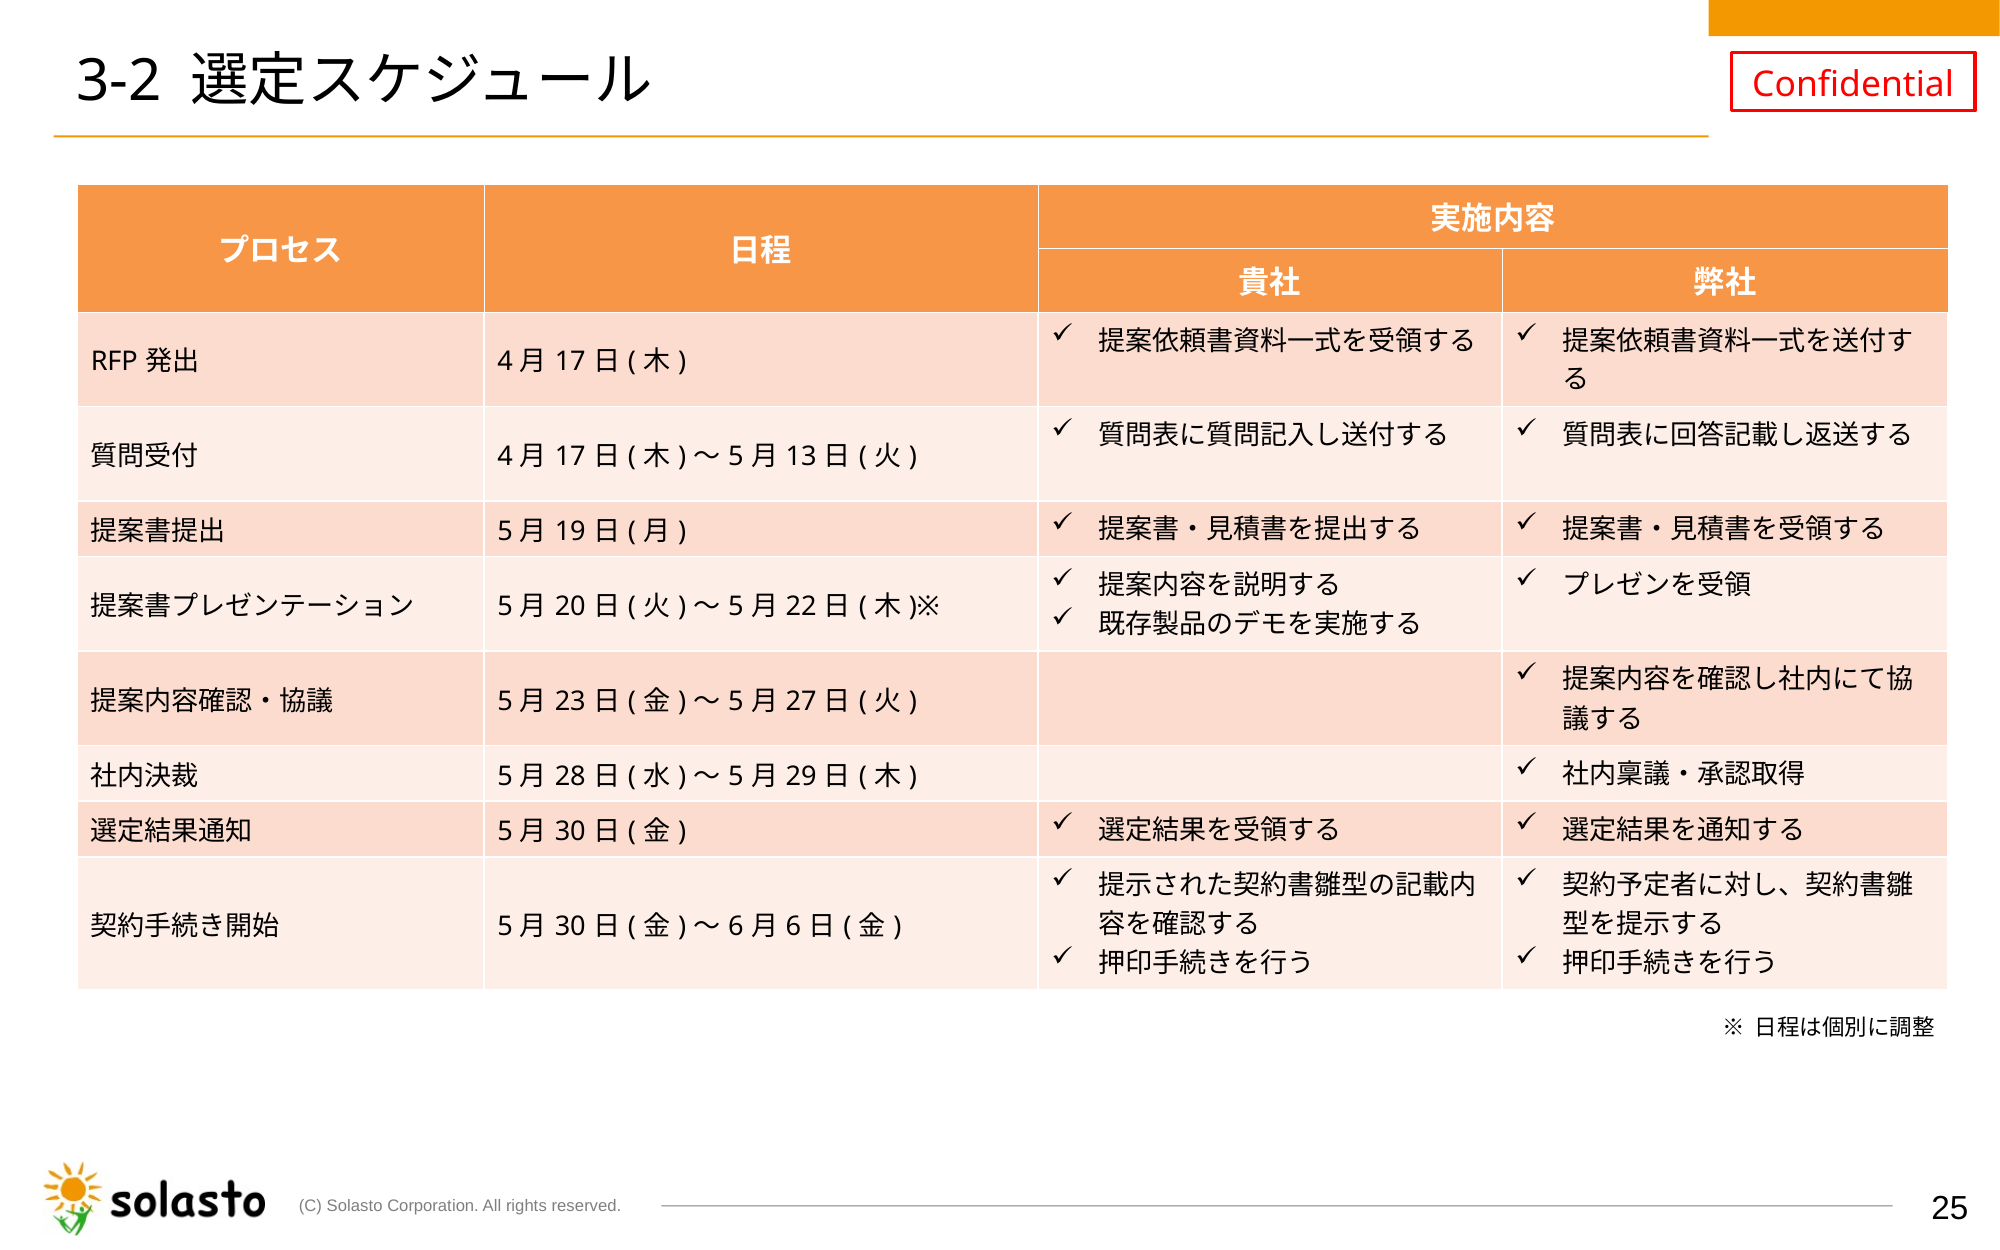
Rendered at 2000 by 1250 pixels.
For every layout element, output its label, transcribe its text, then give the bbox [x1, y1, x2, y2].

table_cell 選定結果を通知する [1503, 802, 1947, 856]
table_cell 提示された契約書雛型の記載内容を確認する 押印手続きを行う [1039, 858, 1501, 989]
title 3-2 選定スケジュール [61, 34, 1709, 121]
picture [43, 1161, 265, 1238]
table_cell 質問受付 [78, 407, 483, 500]
table_cell 提案書・見積書を受領する [1503, 502, 1947, 556]
table_cell 社内決裁 [78, 746, 483, 800]
table_cell 契約予定者に対し、契約書雛型を提示する 押印手続きを行う [1503, 858, 1947, 989]
table_cell 選定結果通知 [78, 802, 483, 856]
table_cell 提案内容を確認し社内にて協議する [1503, 652, 1947, 745]
table_cell 5月19日(月) [485, 502, 1037, 556]
table_cell 貴社 [1039, 249, 1502, 312]
table_cell 5月30日(金)～6月6日(金) [485, 858, 1037, 989]
table_cell 5月28日(水)～5月29日(木) [485, 746, 1037, 800]
table_cell 提案依頼書資料一式を送付する [1503, 313, 1947, 406]
table_cell 提案内容確認・協議 [78, 652, 483, 745]
table_cell 質問表に回答記載し返送する [1503, 407, 1947, 500]
table_cell 契約手続き開始 [78, 858, 483, 989]
table_cell 提案内容を説明する 既存製品のデモを実施する [1039, 557, 1501, 650]
table_cell 提案書プレゼンテーション [78, 557, 483, 650]
table_cell 4月17日(木) [485, 313, 1037, 406]
table_cell 提案書・見積書を提出する [1039, 502, 1501, 556]
table_cell 質問表に質問記入し送付する [1039, 407, 1501, 500]
table_cell [1039, 652, 1501, 745]
table_cell 提案書提出 [78, 502, 483, 556]
table_header プロセス [78, 185, 484, 312]
table_cell 5月23日(金)～5月27日(火) [485, 652, 1037, 745]
table_cell 弊社 [1503, 249, 1948, 312]
table_cell プレゼンを受領 [1503, 557, 1947, 650]
table_cell [1039, 746, 1501, 800]
text_box ※ 日程は個別に調整 [1565, 992, 1949, 1066]
table_header 日程 [485, 185, 1038, 312]
table_cell RFP発出 [78, 313, 483, 406]
table_cell 5月30日(金) [485, 802, 1037, 856]
table_cell 4月17日(木)～5月13日(火) [485, 407, 1037, 500]
table_cell 5月20日(火)～5月22日(木)※ [485, 557, 1037, 650]
table_cell 提案依頼書資料一式を受領する [1039, 313, 1501, 406]
table_header 実施内容 [1039, 185, 1948, 248]
table_cell 選定結果を受領する [1039, 802, 1501, 856]
table_cell 社内稟議・承認取得 [1503, 746, 1947, 800]
